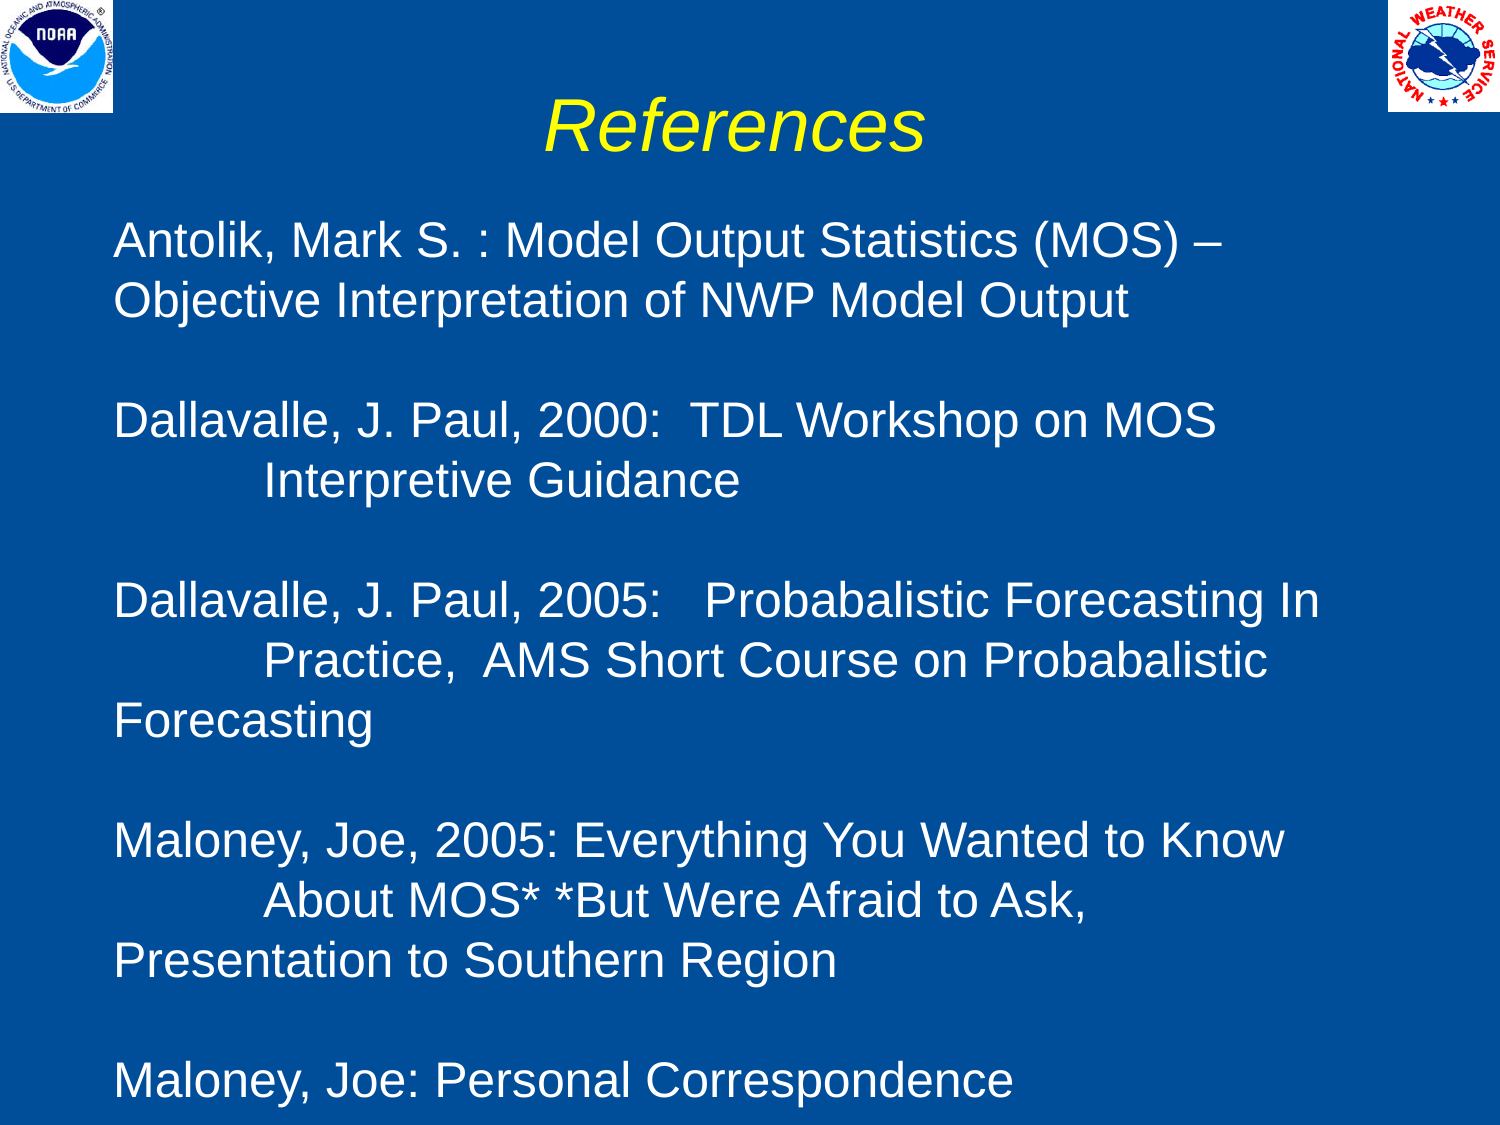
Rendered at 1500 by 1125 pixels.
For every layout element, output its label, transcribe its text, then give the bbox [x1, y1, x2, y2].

text_box References [141, 68, 1330, 174]
picture [1388, 0, 1500, 112]
picture [0, 0, 113, 113]
text_box Antolik, Mark S. : Model Output Statistics (MOS) – Objective Interpretation of NWP Model Output Dallavalle, J. Paul, 2000: TDL Workshop on MOS Interpretive Guidance Dallavalle, J. Paul, 2005: Probabalistic Forecasting In Practice, AMS Short Course on Probabalistic Forecasting Maloney, Joe, 2005: Everything You Wanted to Know About MOS* *But Were Afraid to Ask, Presentation to Southern Region Maloney, Joe: Personal Correspondence [98, 199, 1390, 1115]
